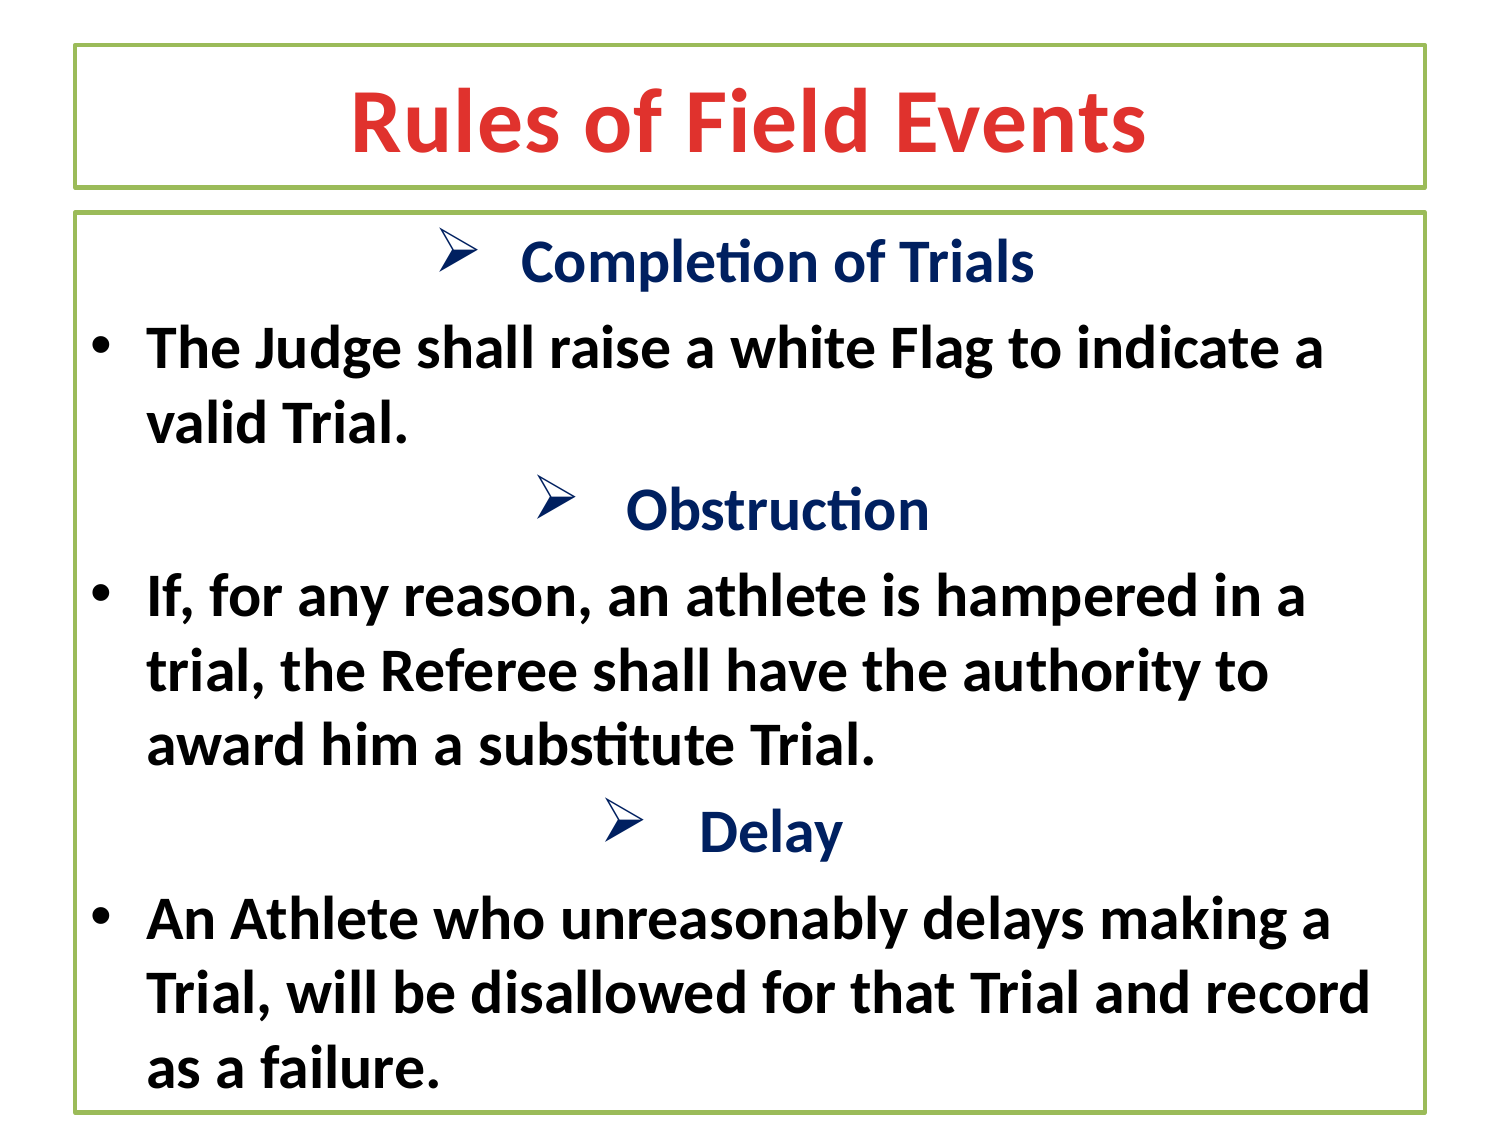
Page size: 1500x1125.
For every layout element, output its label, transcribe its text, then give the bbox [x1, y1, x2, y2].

list Completion of Trials The Judge shall raise a white Flag to indicate a valid Trial. Obstruction If, for any reason, an athlete is hampered in a trial, the Referee shall have the authority to award him a substitute Trial. Delay An Athlete who unreasonably delays making a Trial, will be disallowed for that Trial and record as a failure. [73, 210, 1427, 1115]
title Rules of Field Events [73, 43, 1427, 190]
